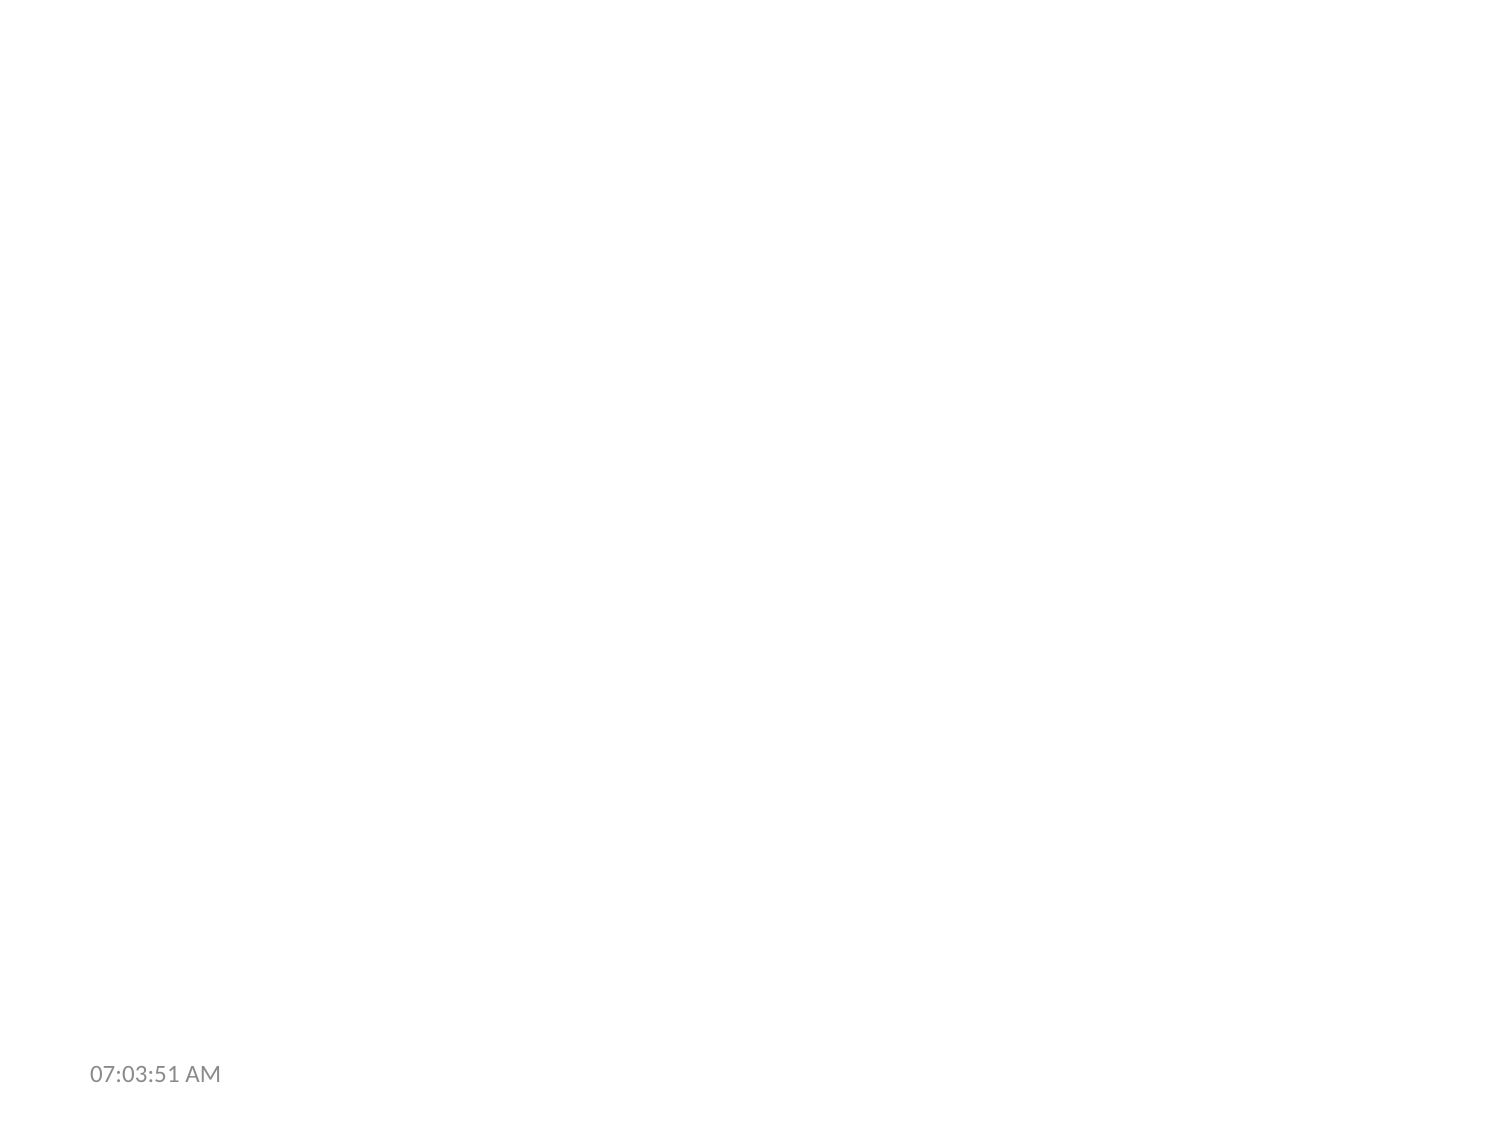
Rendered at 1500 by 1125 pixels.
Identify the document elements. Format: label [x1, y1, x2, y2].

slide_number [75, 1042, 425, 1103]
